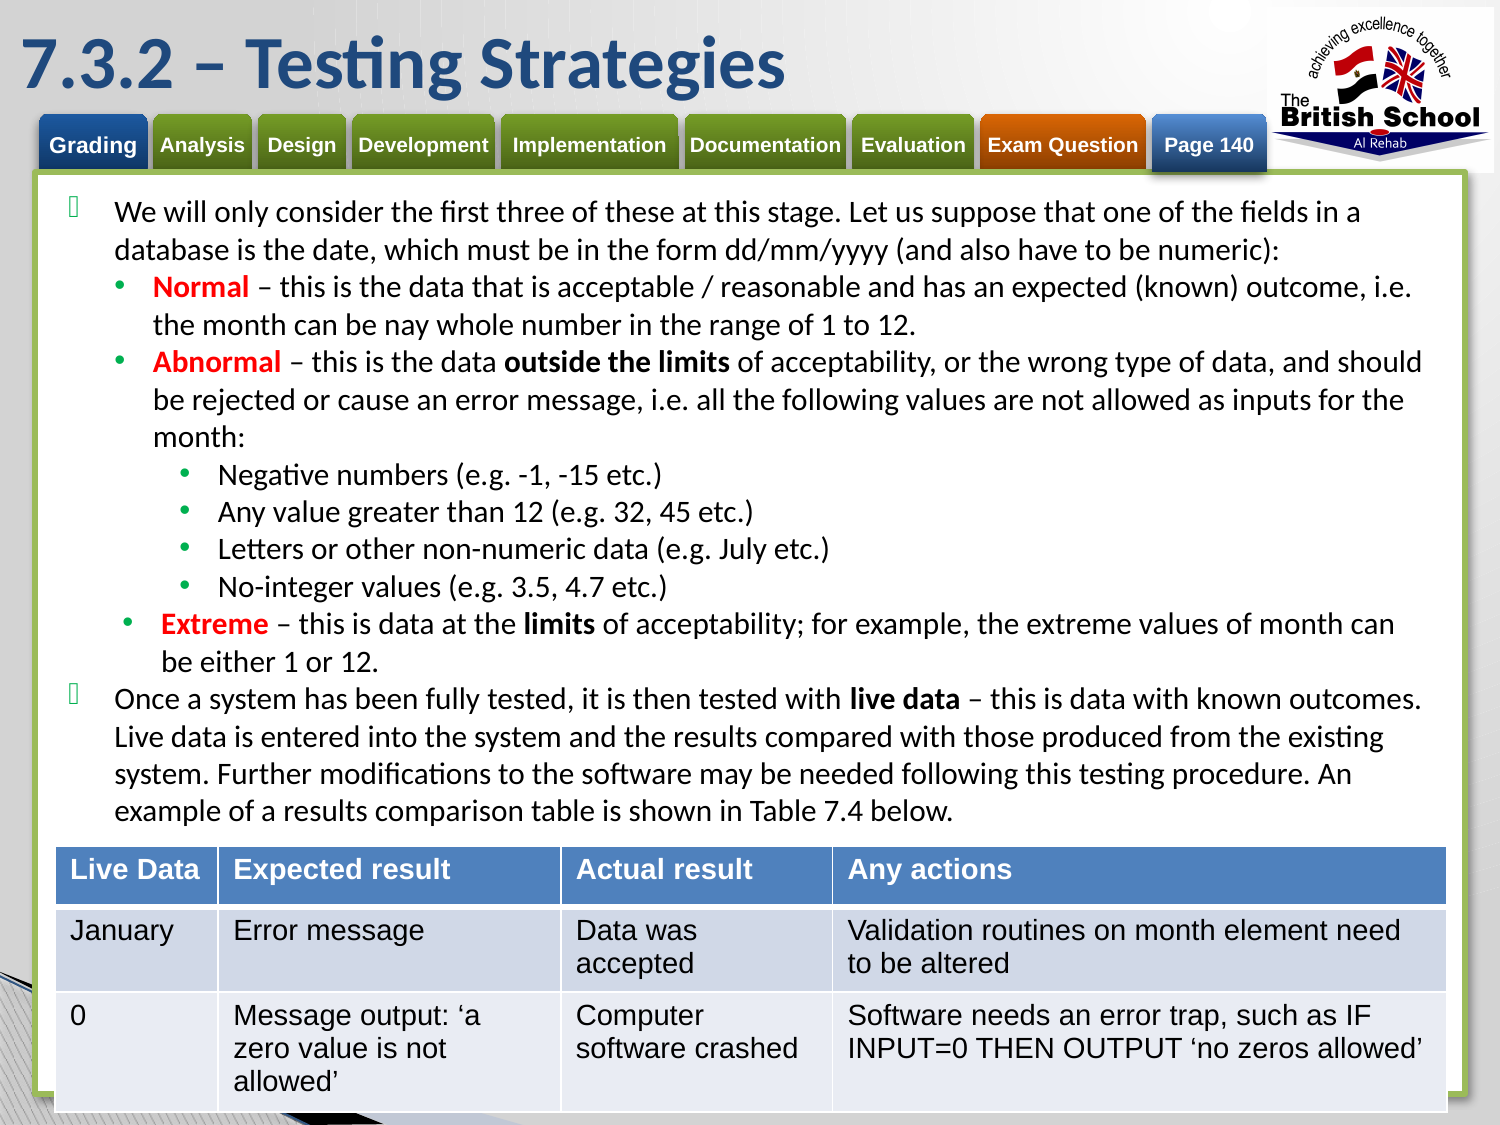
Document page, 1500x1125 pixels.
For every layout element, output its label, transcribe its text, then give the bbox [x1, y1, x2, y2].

table_cell Software needs an error trap, such as IF INPUT=0 THEN OUTPUT ‘no zeros allowed’ [833, 993, 1446, 1111]
picture [281, 1114, 303, 1125]
table_cell Data was accepted [562, 910, 832, 991]
table_cell Computer software crashed [562, 993, 832, 1111]
table_cell Error message [219, 910, 560, 991]
table_cell Validation routines on month element need to be altered [833, 910, 1446, 991]
table_header Any actions [833, 847, 1446, 904]
text_box We will only consider the first three of these at this stage. Let us suppose that one of the fields in a database is the date, which must be in the form dd/mm/yyyy (and also have to be numeric): Normal – this is the data that is acceptable / reasonable and has an expected (known) outcome, i.e. the month can be nay whole number in the range of 1 to 12. Abnormal – this is the data outside the limits of acceptability, or the wrong type of data, and should be rejected or cause an error message, i.e. all the following values are not allowed as inputs for the month: Negative numbers (e.g. -1, -15 etc.) Any value greater than 12 (e.g. 32, 45 etc.) Letters or other non-numeric data (e.g. July etc.) No-integer values (e.g. 3.5, 4.7 etc.) Extreme – this is data at the limits of acceptability; for example, the extreme values of month can be either 1 or 12. Once a system has been fully tested, it is then tested with live data – this is data with known outcomes. Live data is entered into the system and the results compared with those produced from the existing system. Further modifications to the software may be needed following this testing procedure. An example of a results comparison table is shown in Table 7.4 below. [53, 184, 1447, 836]
table_cell 0 [56, 993, 217, 1111]
picture [1267, 7, 1495, 173]
table_cell Message output: ‘a zero value is not allowed’ [219, 993, 560, 1111]
table_header Actual result [562, 847, 832, 904]
title 7.3.2 – Testing Strategies [5, 7, 1256, 110]
text_box Page 140 [1151, 113, 1268, 173]
table_cell January [56, 910, 217, 991]
table_header Live Data [56, 847, 217, 904]
table_header Expected result [219, 847, 560, 904]
